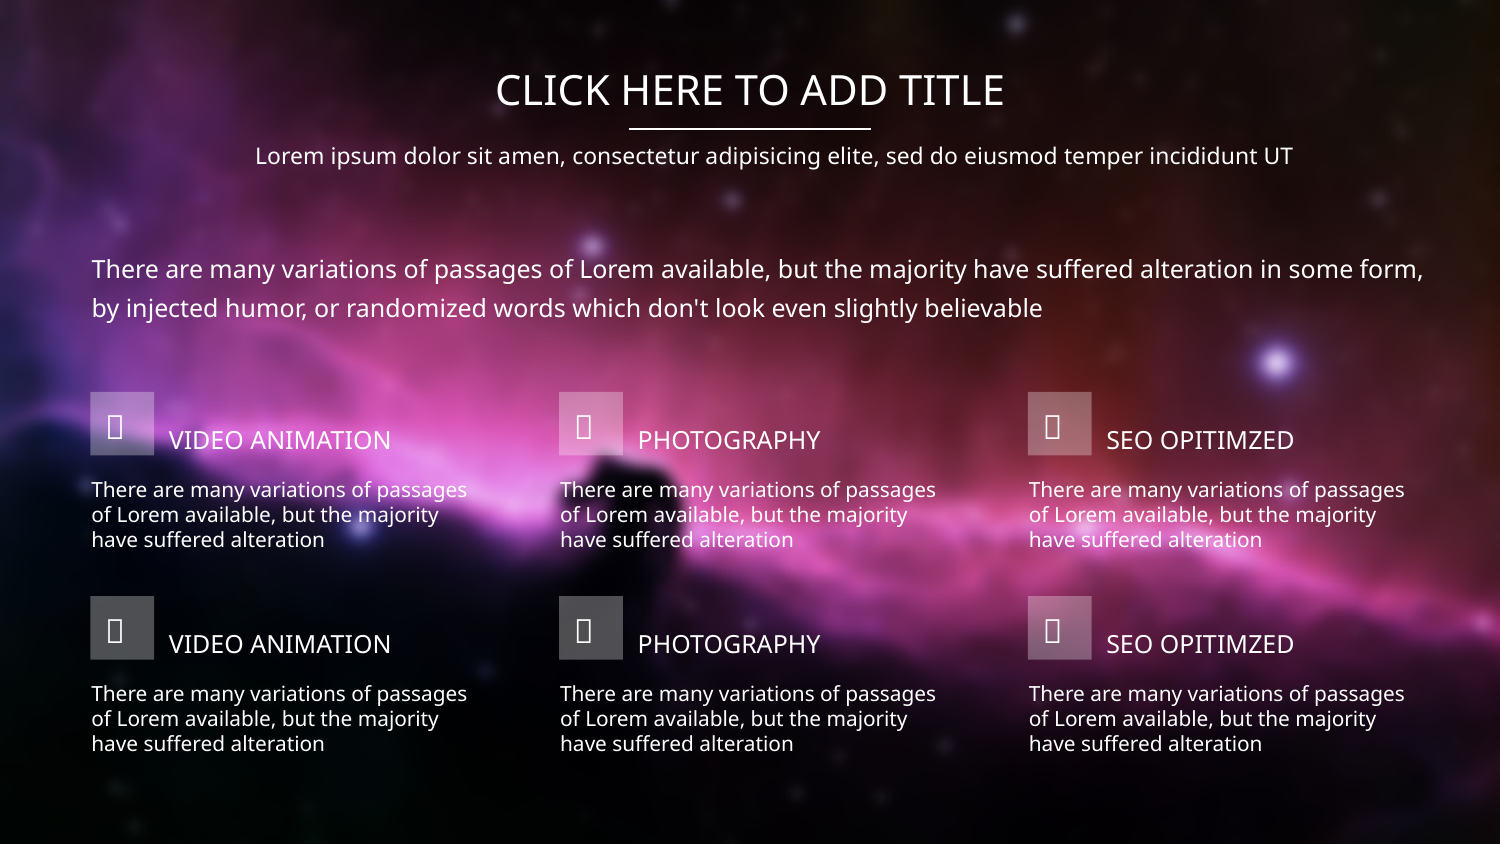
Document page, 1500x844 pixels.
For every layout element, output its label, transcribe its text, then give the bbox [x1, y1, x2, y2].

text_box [76, 595, 497, 765]
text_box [545, 595, 965, 765]
text_box There are many variations of passages of Lorem available, but the majority have suffered alteration in some form, by injected humor, or randomized words which don't look even slightly believable [76, 237, 1475, 331]
picture [0, 0, 1500, 844]
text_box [545, 391, 965, 561]
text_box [76, 391, 497, 561]
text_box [1014, 391, 1434, 561]
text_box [1014, 595, 1434, 765]
